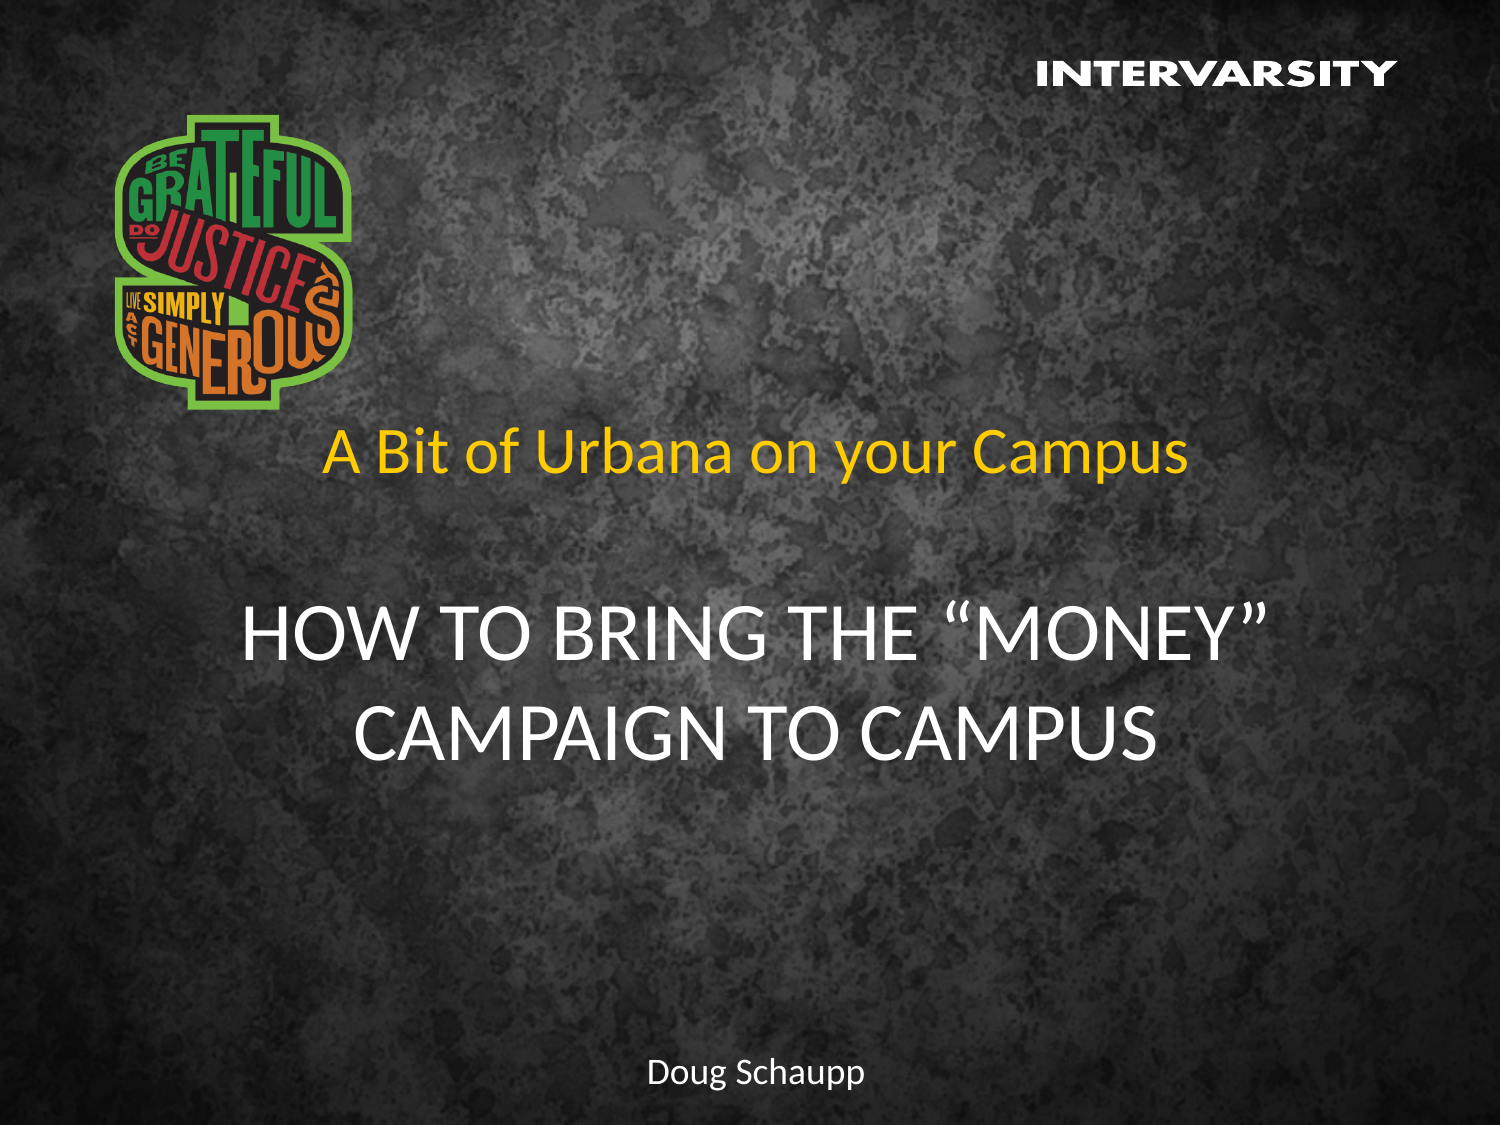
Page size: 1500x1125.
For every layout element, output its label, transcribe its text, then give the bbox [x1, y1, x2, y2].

picture [0, 0, 1500, 1125]
text_box A Bit of Urbana on your Campus HOW TO BRING THE “MONEY” CAMPAIGN TO CAMPUS Doug Schaupp [149, 399, 1363, 1100]
